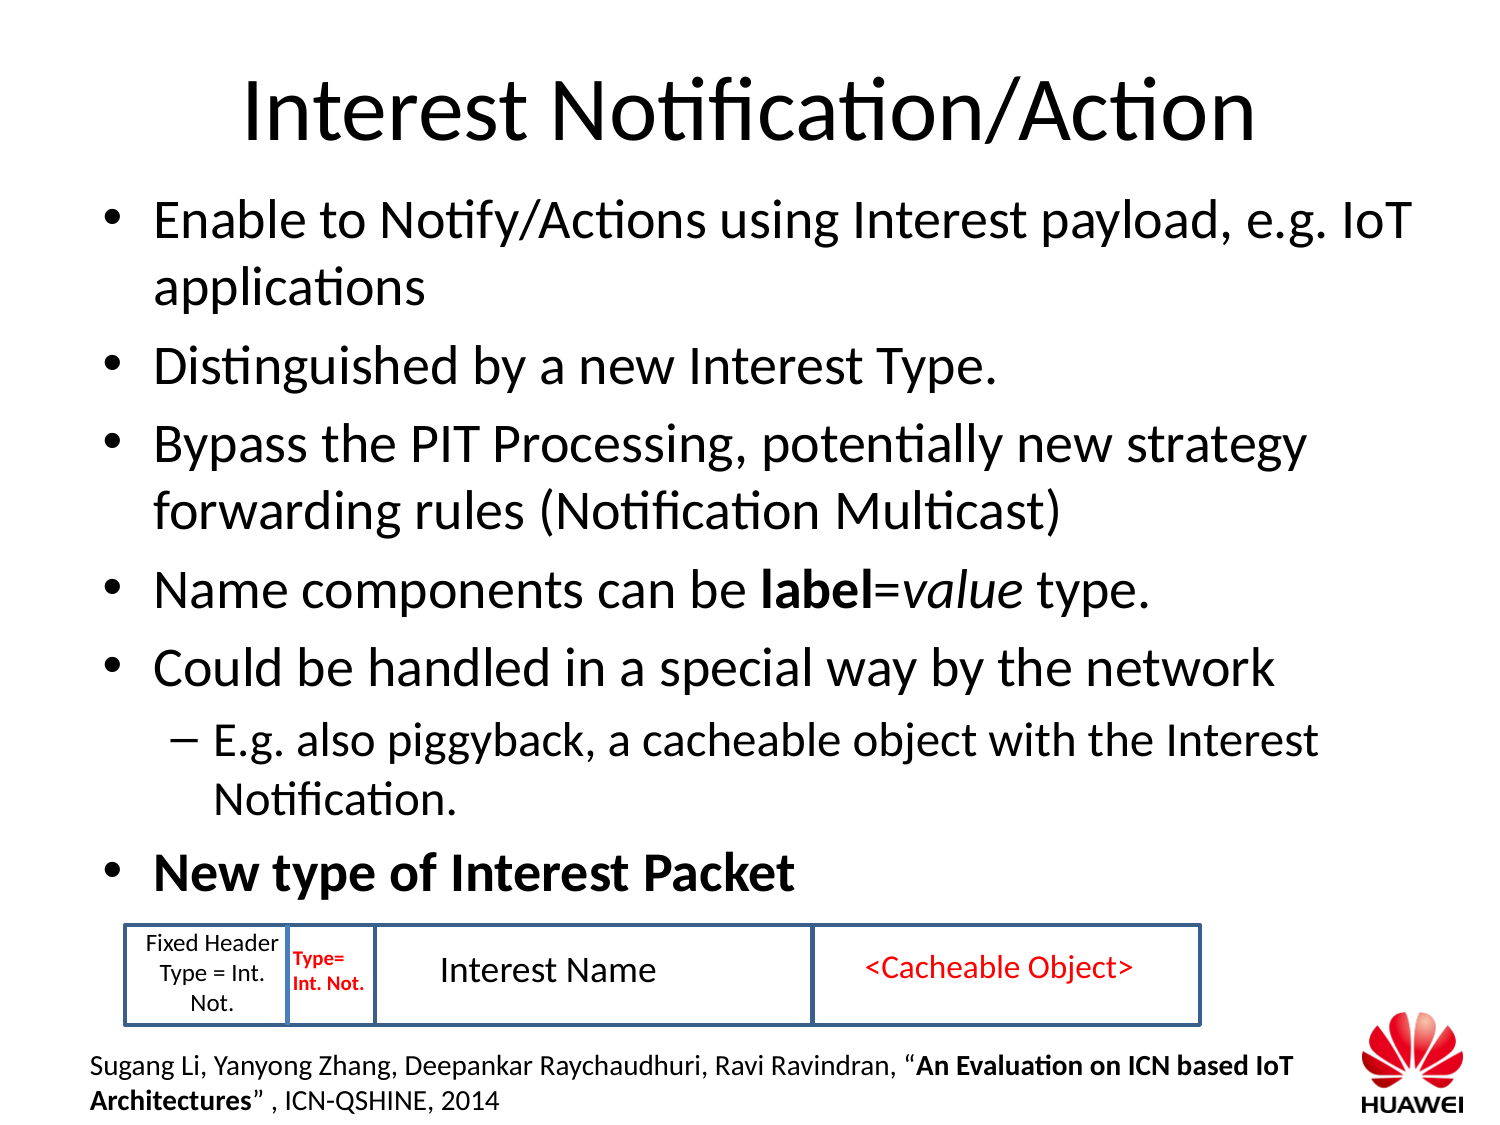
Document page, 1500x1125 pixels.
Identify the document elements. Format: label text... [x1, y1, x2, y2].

text_box <Cacheable Object> [849, 937, 1175, 993]
list Enable to Notify/Actions using Interest payload, e.g. IoT applications Distinguished by a new Interest Type. Bypass the PIT Processing, potentially new strategy forwarding rules (Notification Multicast) Name components can be label=value type. Could be handled in a special way by the network E.g. also piggyback, a cacheable object with the Interest Notification. New type of Interest Packet [87, 174, 1438, 918]
title Interest Notification/Action [75, 45, 1425, 163]
text_box Type= Int. Not. [291, 937, 388, 1003]
text_box [123, 923, 283, 1027]
text_box Sugang Li, Yanyong Zhang, Deepankar Raychaudhuri, Ravi Ravindran, “An Evaluation on ICN based IoT Architectures” , ICN-QSHINE, 2014 [0, 1039, 1325, 1124]
text_box [810, 923, 1202, 1027]
text_box Interest Name [425, 937, 750, 998]
text_box [300, 923, 377, 937]
picture [1362, 1012, 1463, 1113]
text_box Type= Int. Not. [278, 937, 283, 1003]
text_box Fixed Header Type = Int. Not. [125, 918, 300, 1024]
text_box [377, 923, 810, 1027]
text_box [291, 1003, 377, 1027]
